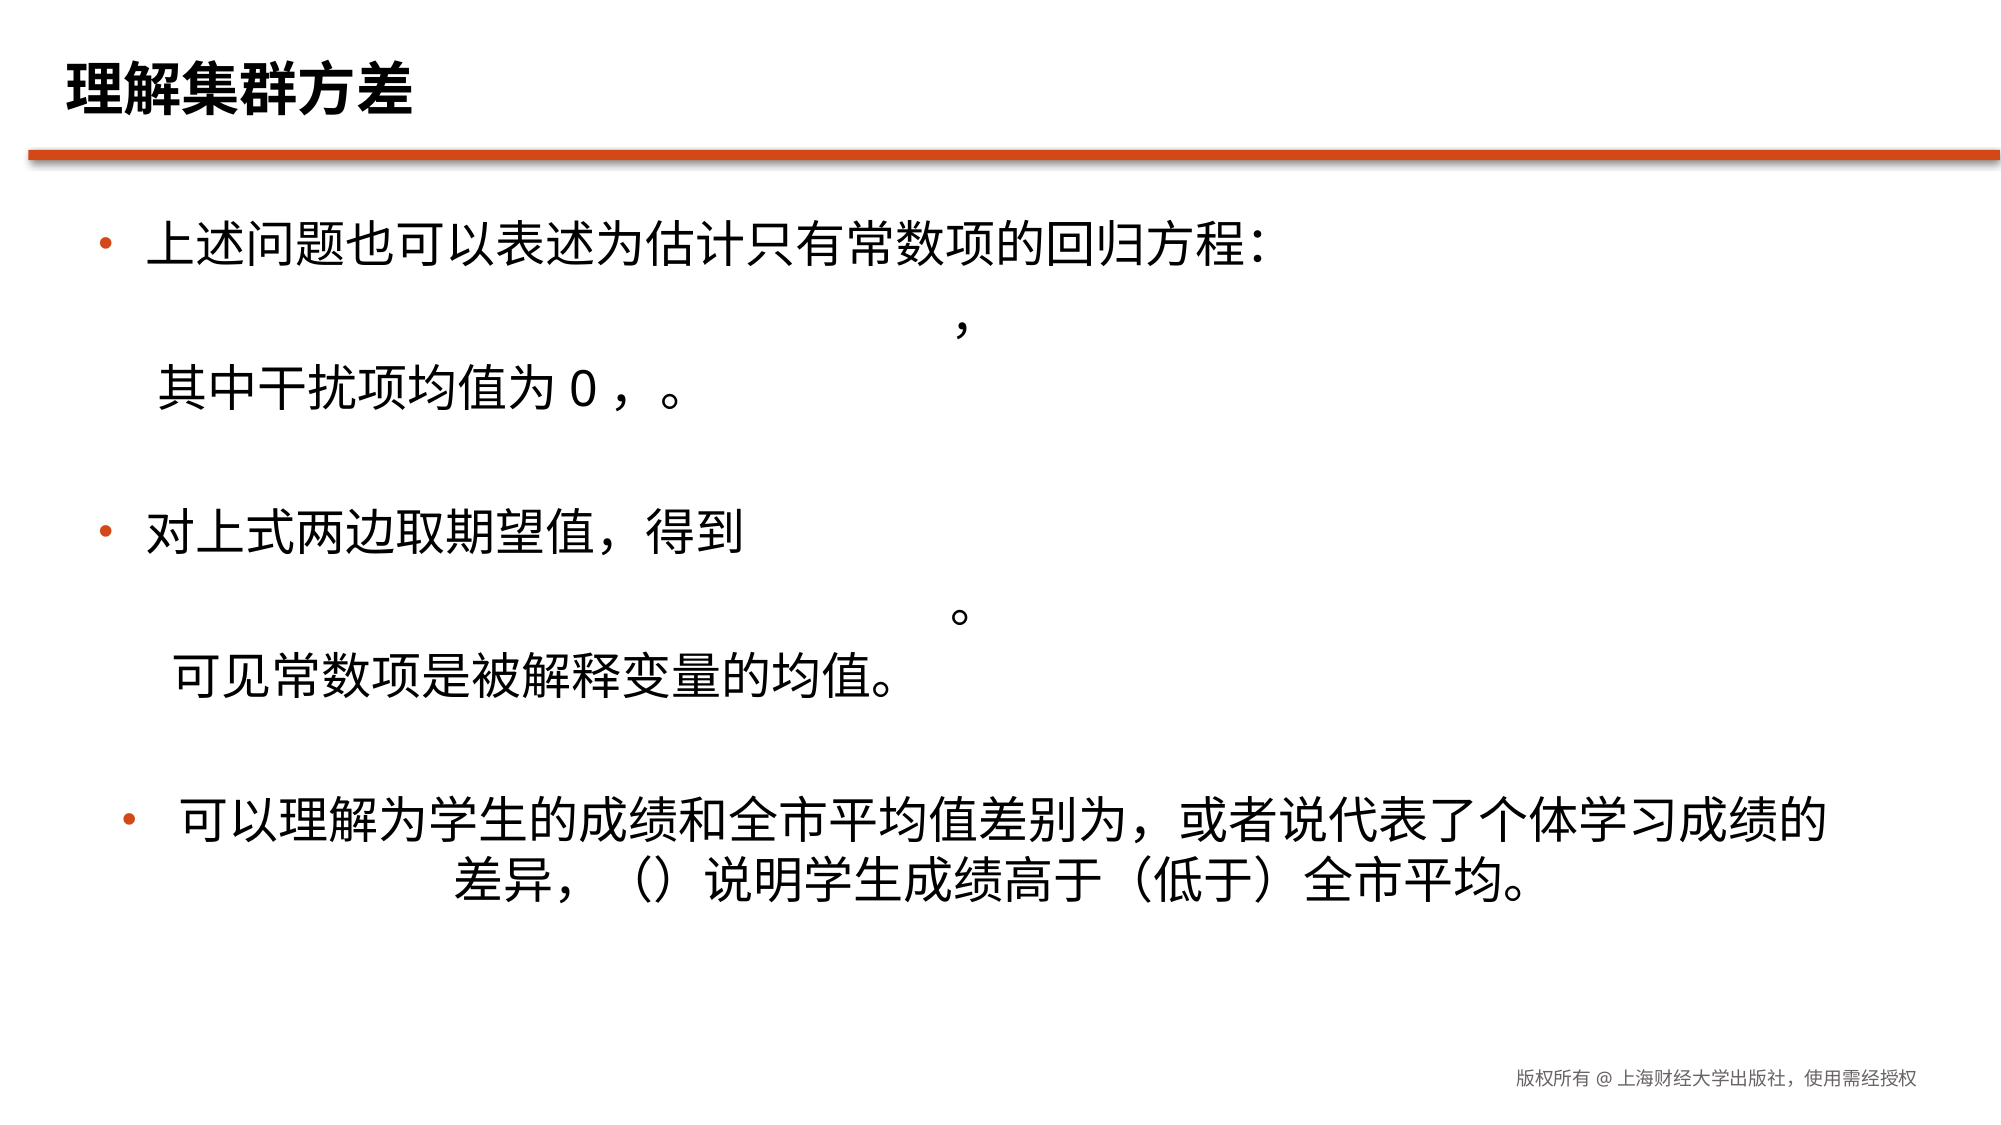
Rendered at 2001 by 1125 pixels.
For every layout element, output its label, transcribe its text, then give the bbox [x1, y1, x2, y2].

footer 版权所有@上海财经大学出版社，使用需经授权 [1483, 1046, 1950, 1109]
title 理解集群方差 [50, 50, 1825, 138]
